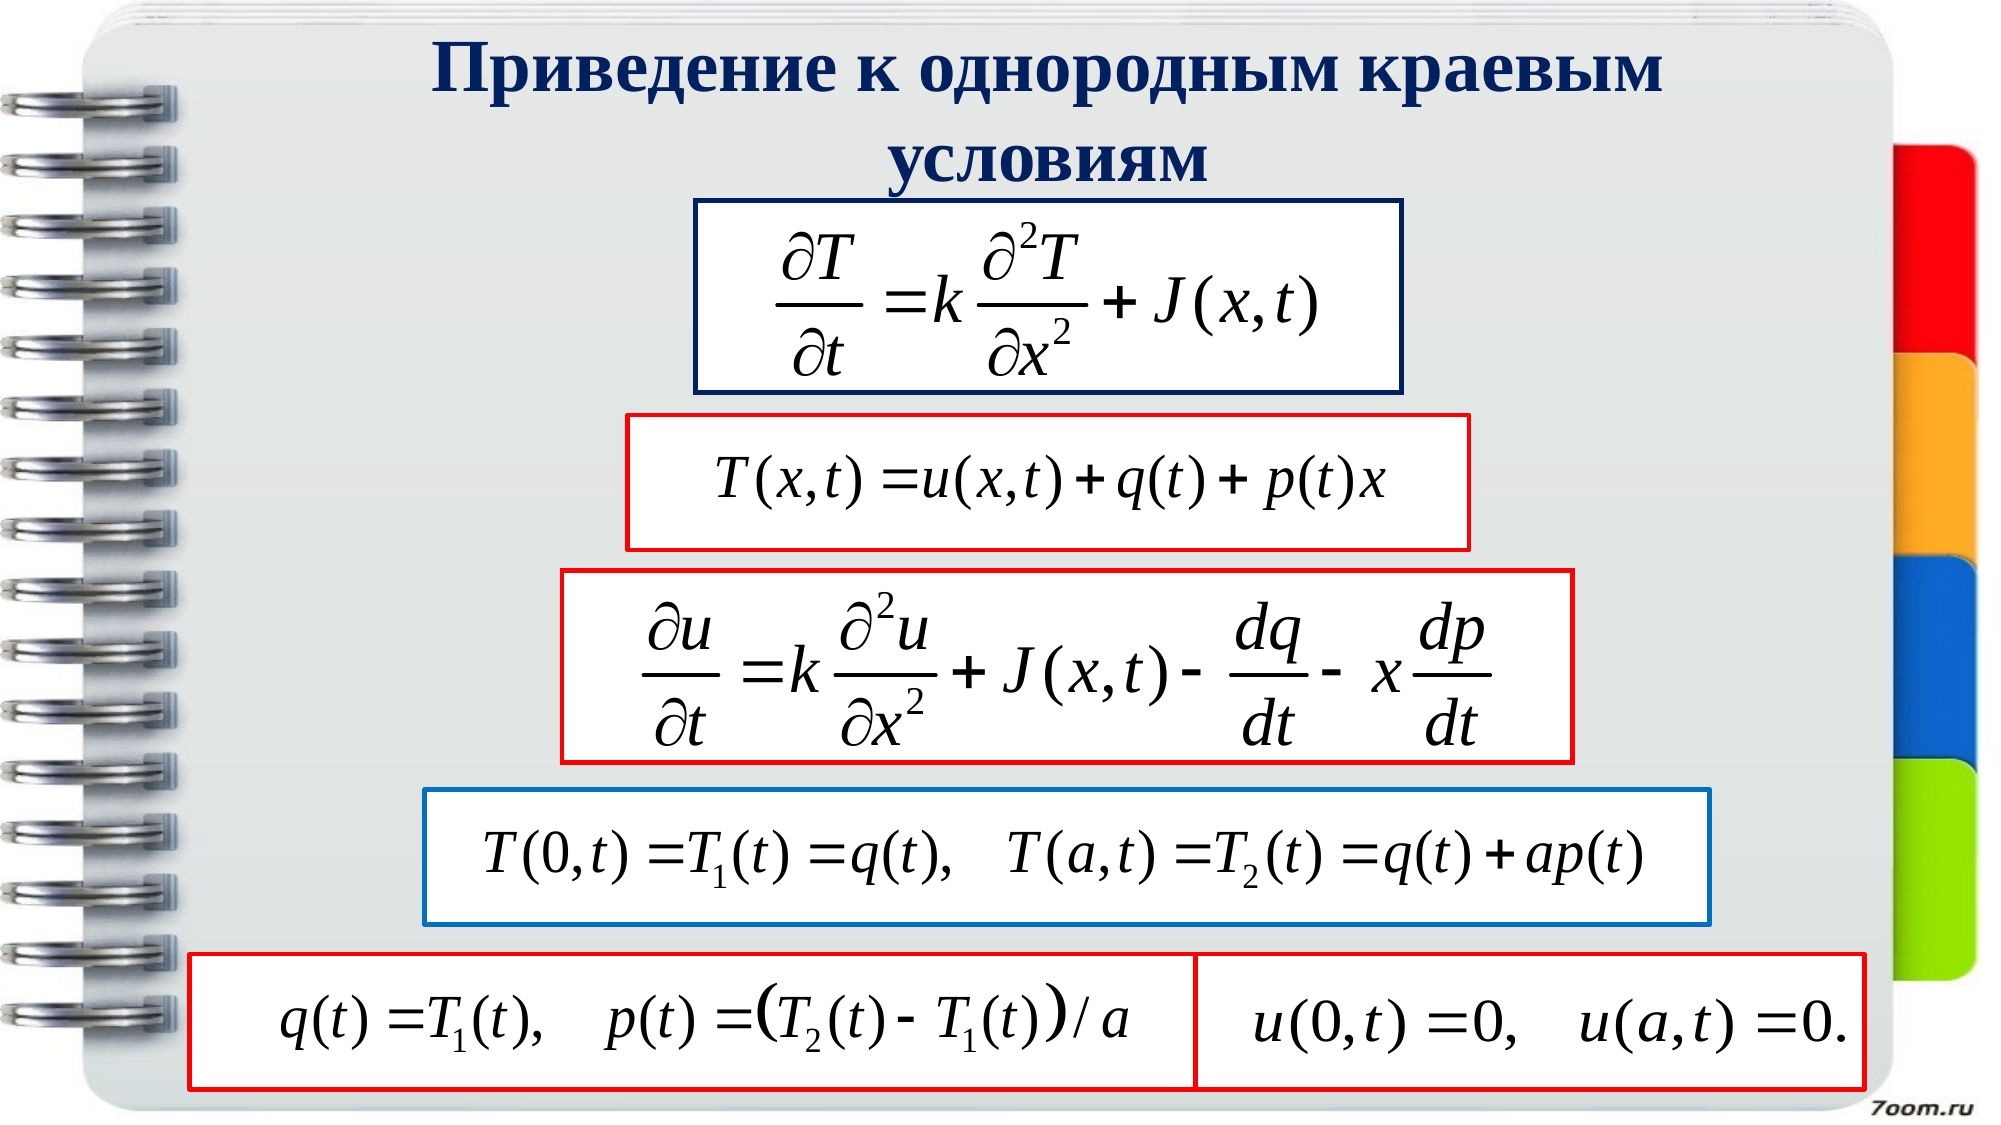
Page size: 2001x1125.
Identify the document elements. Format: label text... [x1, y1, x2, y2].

picture [0, 0, 2001, 1125]
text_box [189, 953, 1176, 1090]
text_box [563, 572, 1571, 761]
text_box Приведение к однородным краевым условиям [250, 0, 1847, 213]
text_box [697, 202, 1400, 391]
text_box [417, 789, 1717, 926]
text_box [627, 414, 1470, 551]
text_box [1179, 953, 1921, 1090]
